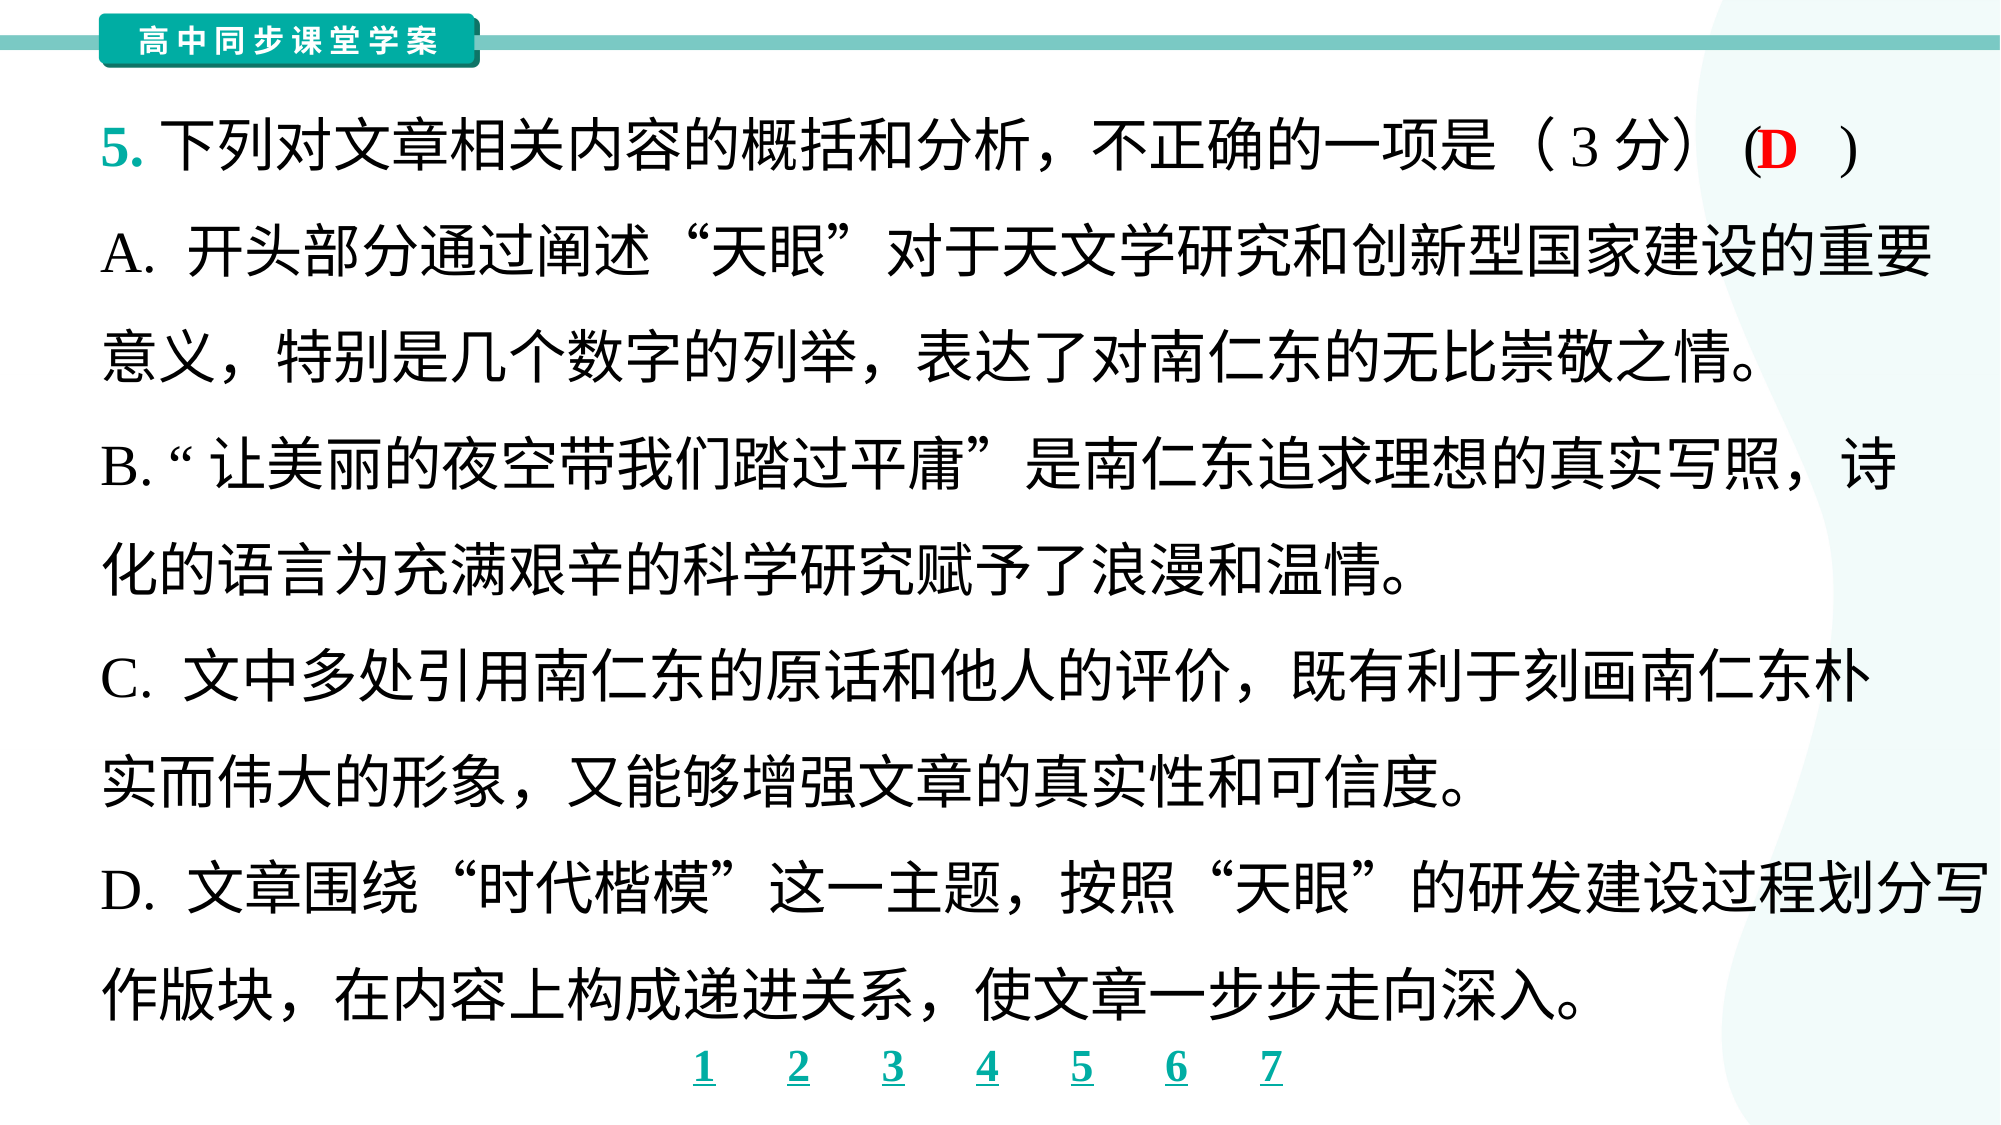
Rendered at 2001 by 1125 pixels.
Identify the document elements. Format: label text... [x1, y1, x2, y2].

text_box 5.下列对文章相关内容的概括和分析，不正确的一项是（3分）( ) [100, 76, 1735, 177]
text_box 5.下列对文章相关内容的概括和分析，不正确的一项是（3分）( ) [1821, 76, 1899, 177]
text_box A. 开头部分通过阐述“天眼”对于天文学研究和创新型国家建设的重要 意义，特别是几个数字的列举，表达了对南仁东的无比崇敬之情。 B. “让美丽的夜空带我们踏过平庸”是南仁东追求理想的真实写照，诗 化的语言为充满艰辛的科学研究赋予了浪漫和温情。 C. 文中多处引用南仁东的原话和他人的评价，既有利于刻画南仁东朴 实而伟大的形象，又能够增强文章的真实性和可信度。 D. 文章围绕“时代楷模”这一主题，按照“天眼”的研发建设过程划分写 作版块，在内容上构成递进关系，使文章一步步走向深入。 [100, 177, 1899, 1028]
text_box D [1735, 76, 1821, 177]
picture [0, 0, 2000, 1125]
